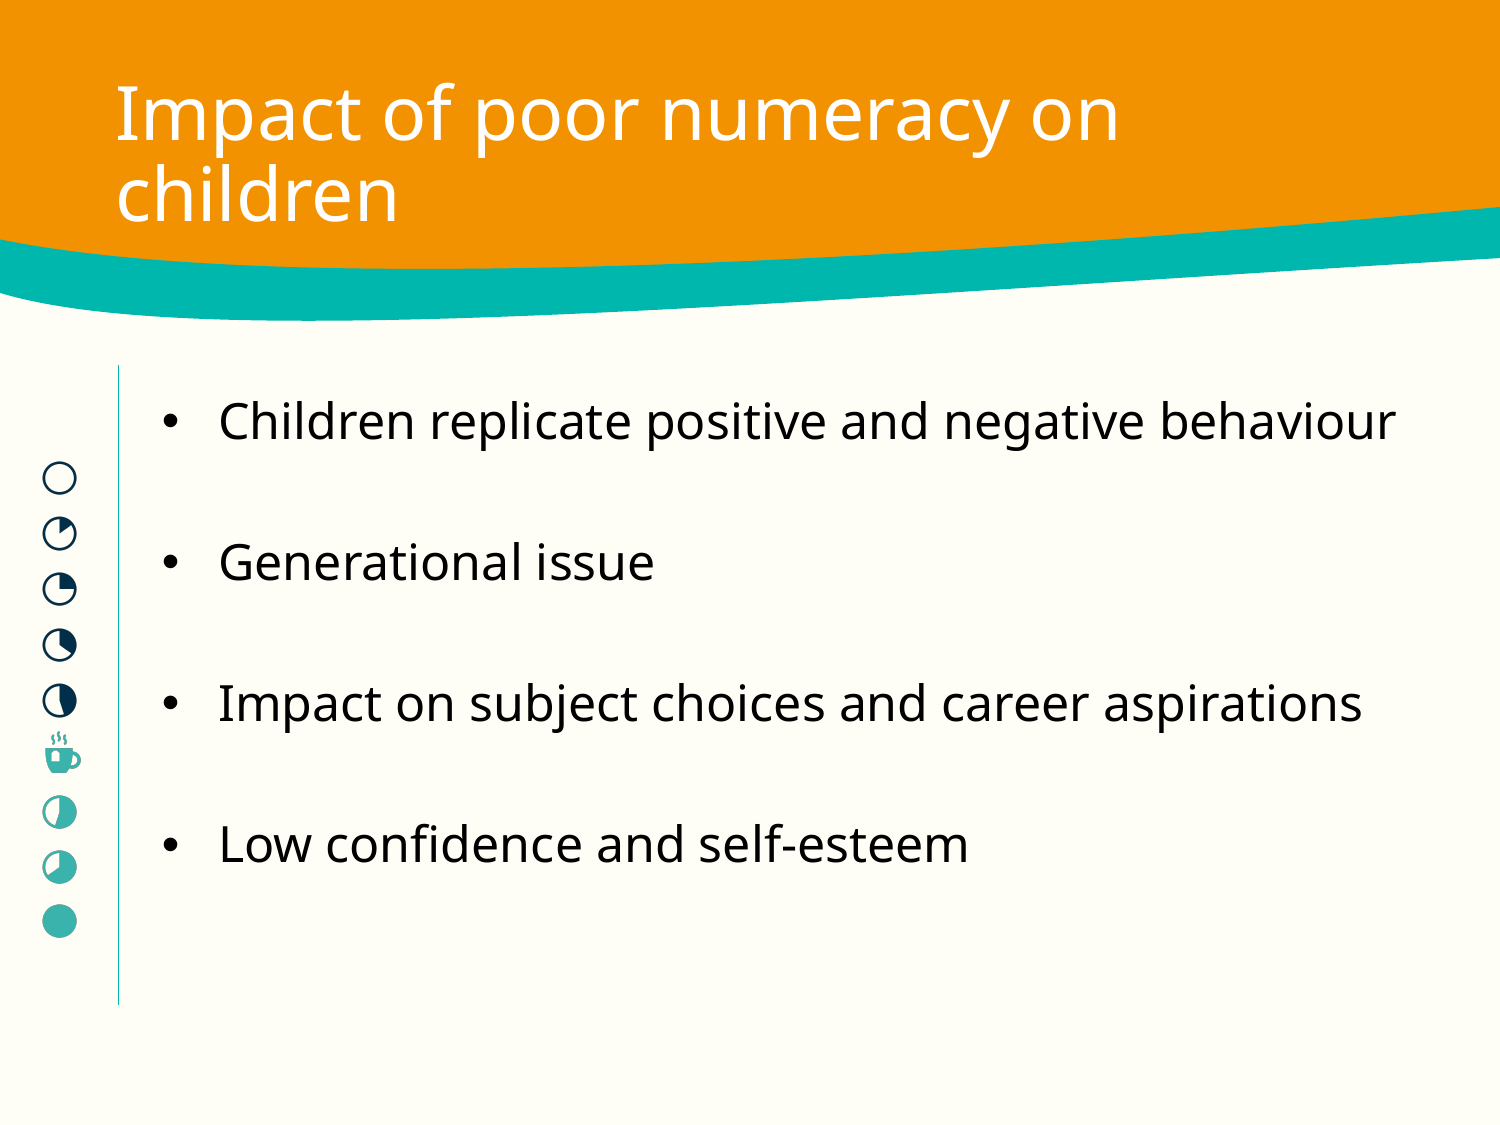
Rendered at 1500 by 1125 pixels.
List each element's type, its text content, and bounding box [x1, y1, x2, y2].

picture [36, 725, 90, 779]
picture [38, 512, 81, 555]
picture [38, 679, 81, 722]
picture [38, 791, 81, 833]
picture [38, 457, 81, 499]
picture [38, 568, 81, 610]
list Impact of poor numeracy on children [100, 67, 1411, 258]
list Children replicate positive and negative behaviour Generational issue Impact on subject choices and career aspirations Low confidence and self-esteem [147, 388, 1423, 1037]
picture [38, 846, 81, 888]
picture [38, 900, 81, 942]
picture [38, 624, 81, 666]
